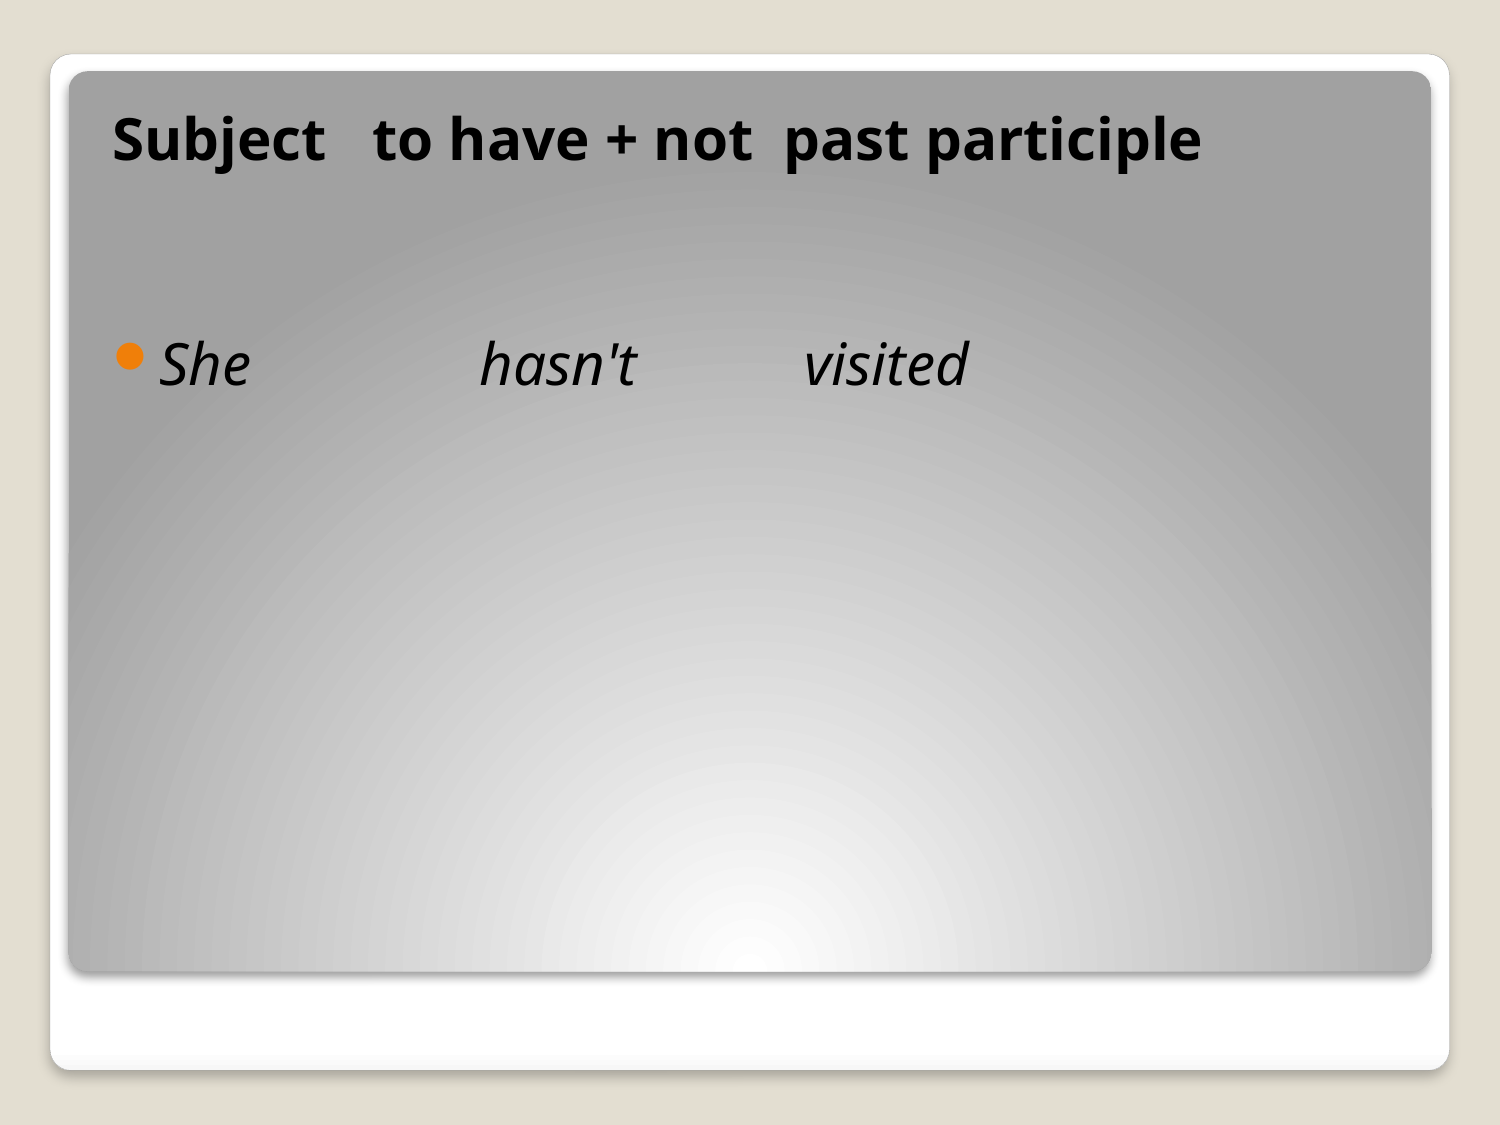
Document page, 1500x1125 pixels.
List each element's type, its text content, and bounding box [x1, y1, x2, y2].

list Subject to have + not past participle She hasn't visited [82, 86, 1425, 774]
